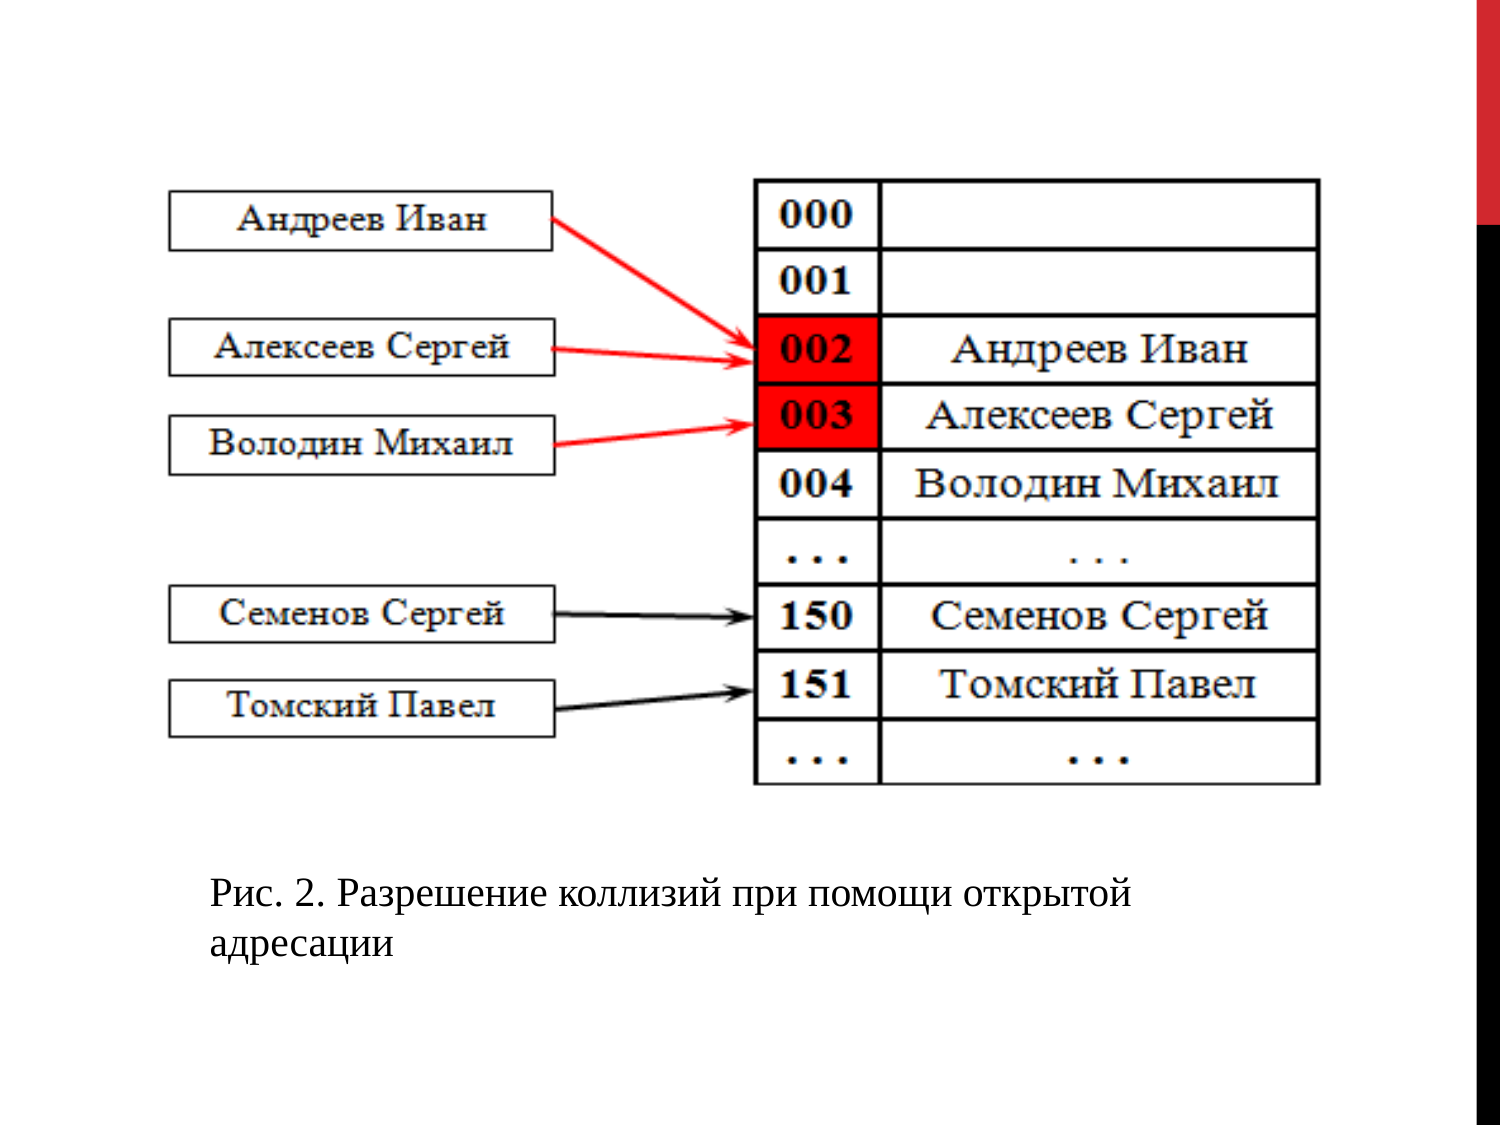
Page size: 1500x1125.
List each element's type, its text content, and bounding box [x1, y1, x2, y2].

text_box Рис. 2. Разрешение коллизий при помощи открытой адресации [194, 857, 1269, 973]
picture [158, 172, 1330, 793]
